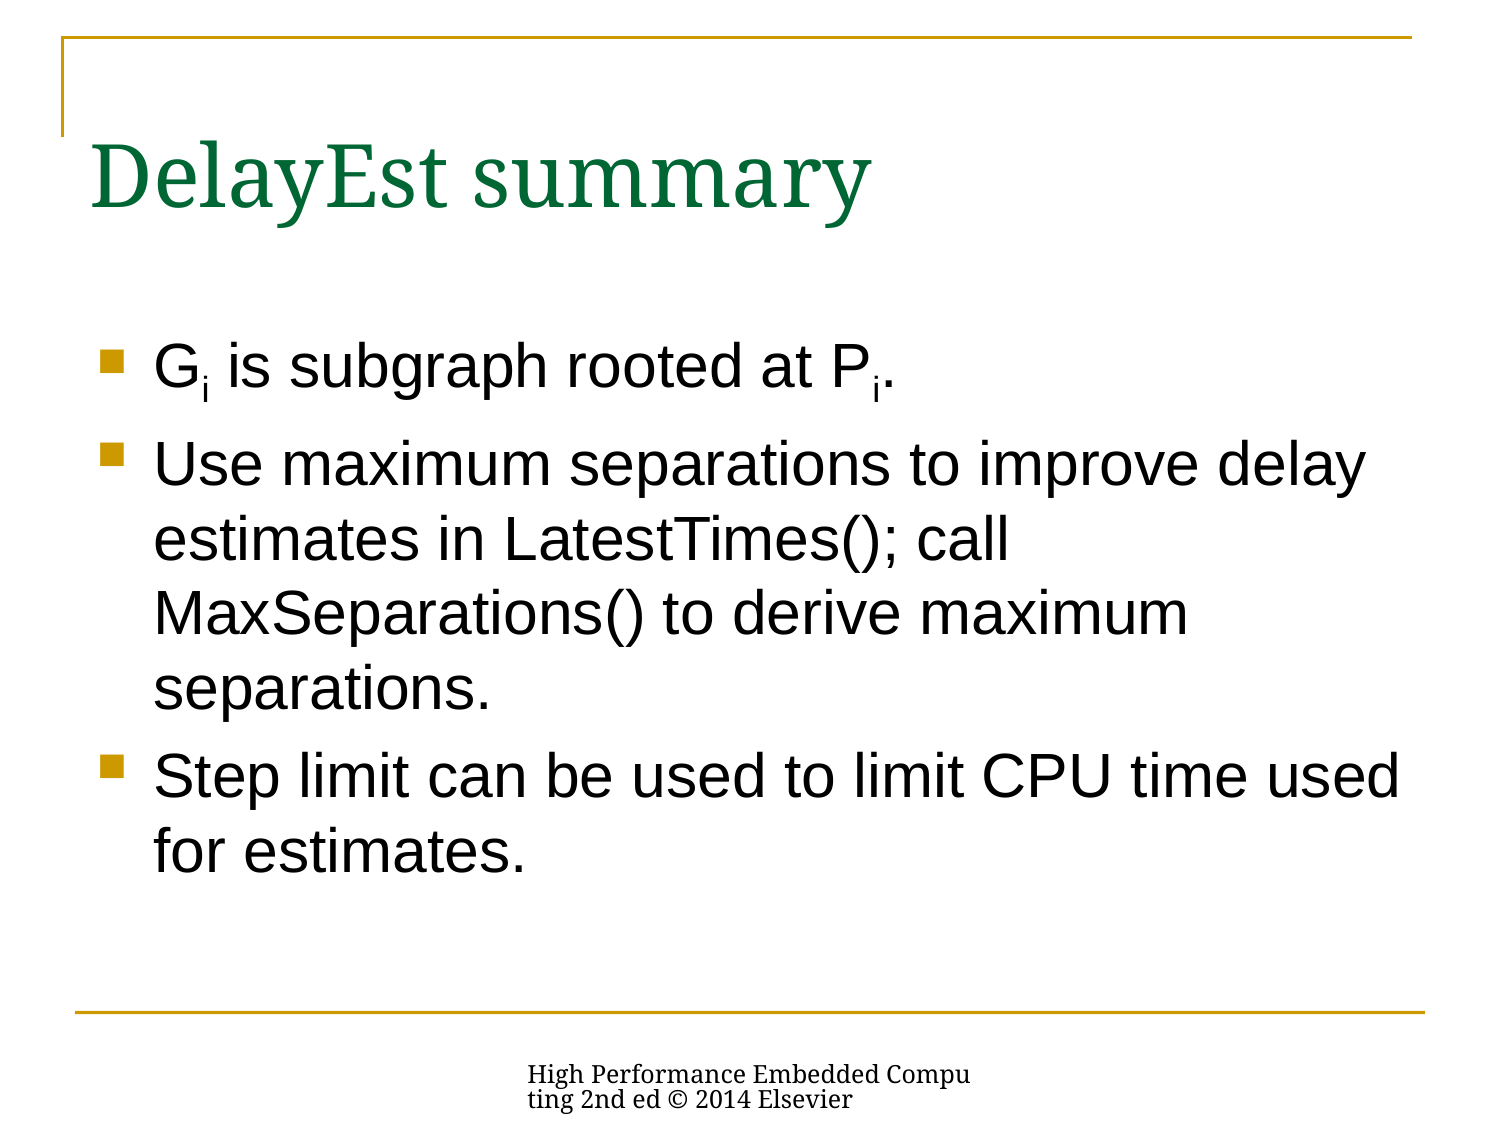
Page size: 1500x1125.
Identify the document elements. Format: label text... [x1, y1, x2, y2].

footer High Performance Embedded Computing 2nd ed © 2014 Elsevier [512, 1025, 988, 1100]
list Gi is subgraph rooted at Pi. Use maximum separations to improve delay estimates in LatestTimes(); call MaxSeparations() to derive maximum separations. Step limit can be used to limit CPU time used for estimates. [75, 317, 1425, 1006]
title DelayEst summary [75, 45, 1425, 233]
